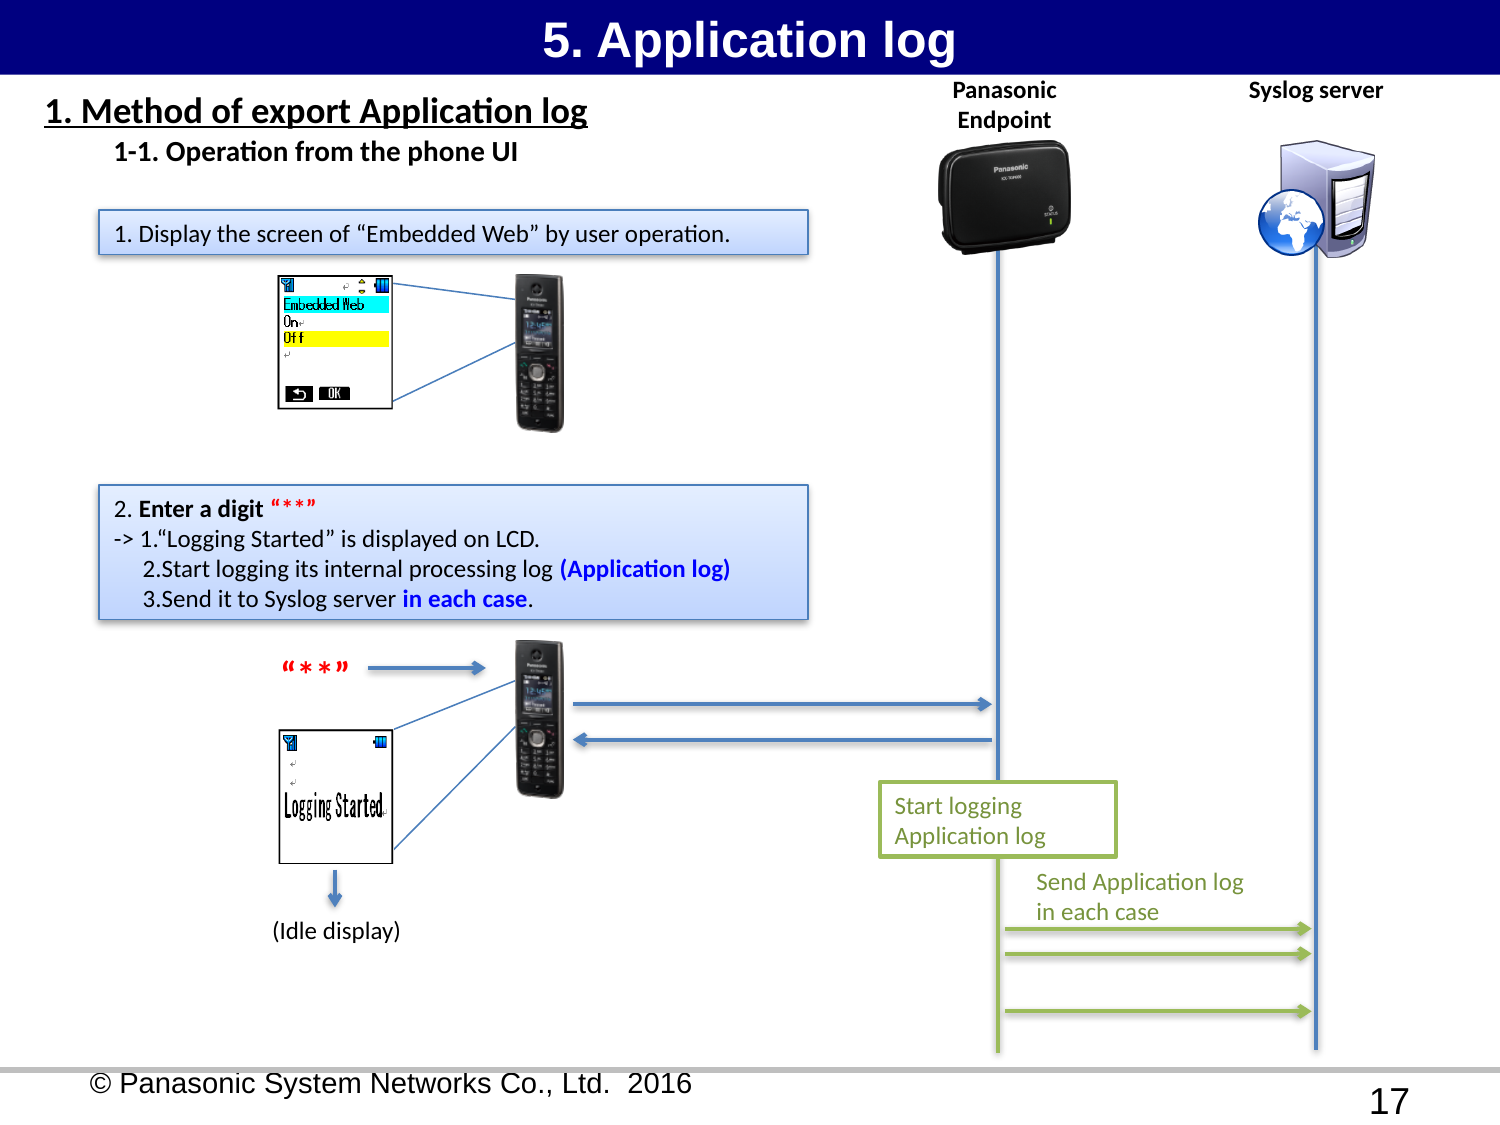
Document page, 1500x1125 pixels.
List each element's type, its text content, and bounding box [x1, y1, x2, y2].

picture [515, 640, 565, 799]
text_box (Idle display) [216, 905, 457, 954]
picture [277, 274, 393, 411]
picture [515, 274, 565, 433]
text_box 5. Application log [0, 0, 1500, 75]
text_box Send Application log in each case [1020, 856, 1281, 928]
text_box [392, 680, 510, 725]
text_box Start logging Application log [1003, 780, 1118, 859]
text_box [392, 726, 516, 859]
text_box “**” [265, 643, 410, 704]
text_box Panasonic Endpoint [902, 75, 1107, 141]
text_box Syslog server [1214, 75, 1419, 112]
text_box Start logging Application log [878, 780, 993, 859]
picture [1257, 140, 1376, 258]
text_box 1. Method of export Application log [29, 78, 783, 139]
text_box 1-1. Operation from the phone UI [98, 125, 936, 176]
slide_number 17 [1074, 1069, 1425, 1125]
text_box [397, 342, 510, 405]
text_box 1. Display the screen of “Embedded Web” by user operation. [98, 209, 809, 255]
picture [938, 140, 1072, 255]
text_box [397, 283, 510, 300]
text_box 2. Enter a digit “**” -> 1.“Logging Started” is displayed on LCD. 2.Start logging its internal processing log (Application log) 3.Send it to Syslog server in each case. [98, 484, 809, 620]
picture [277, 727, 394, 864]
